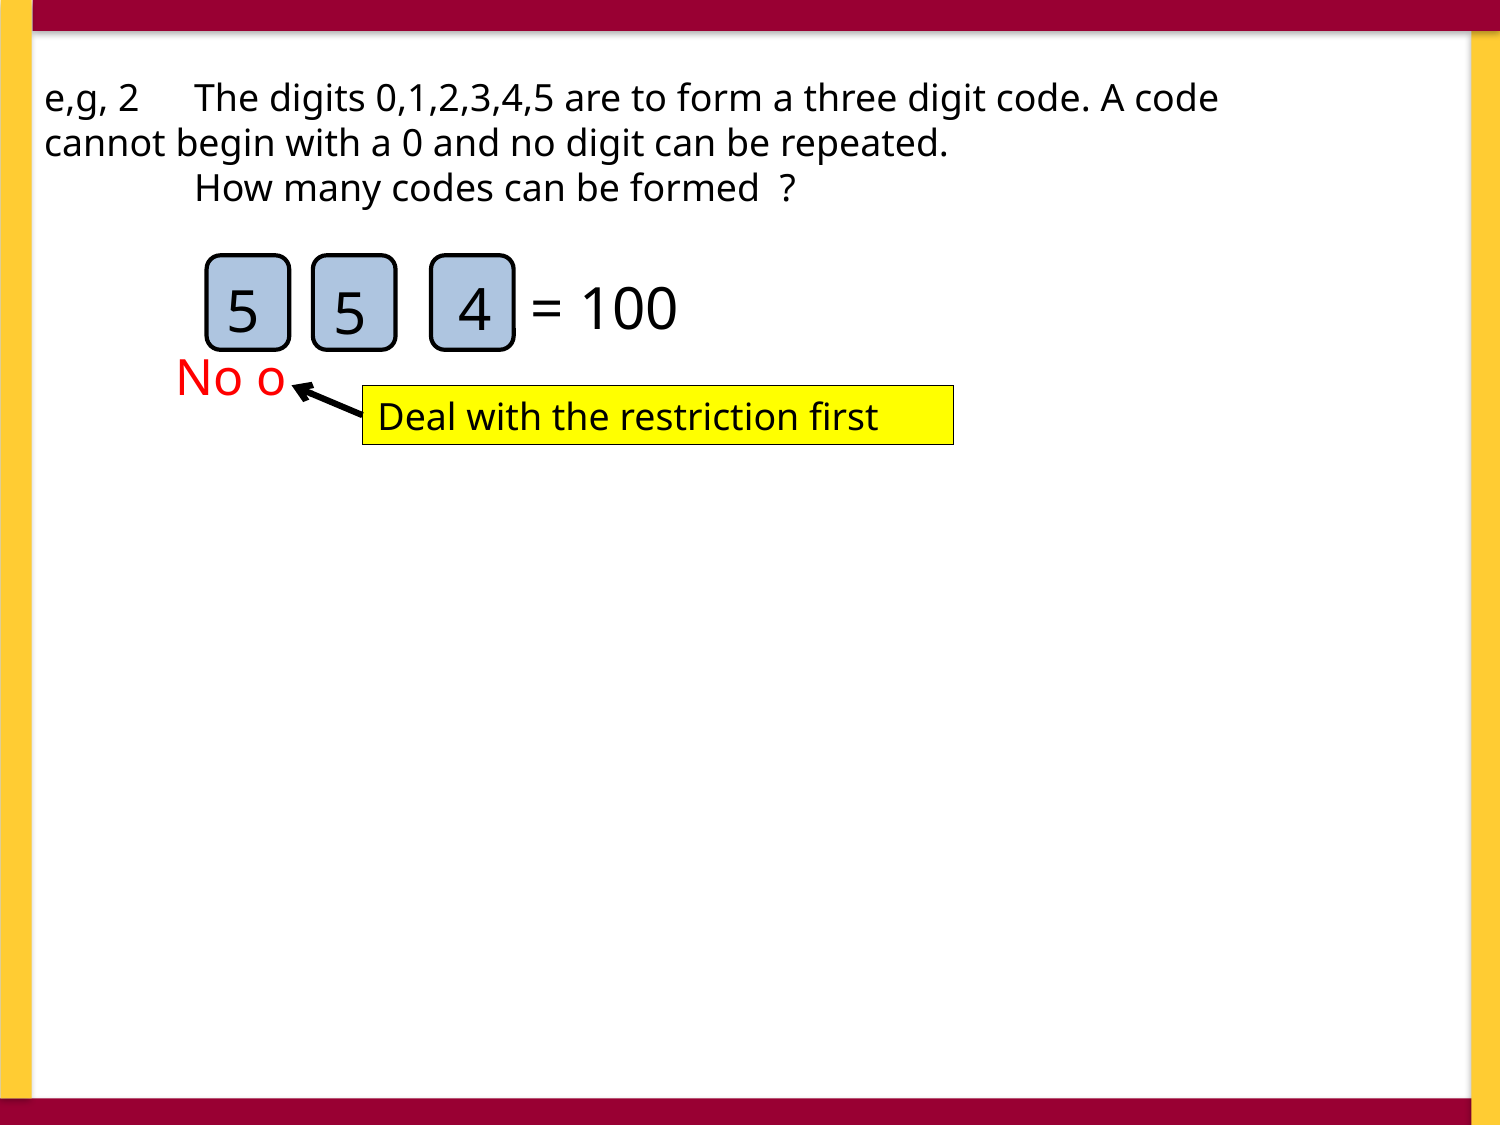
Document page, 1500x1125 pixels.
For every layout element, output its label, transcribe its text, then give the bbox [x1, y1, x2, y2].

text_box [429, 253, 515, 264]
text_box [291, 385, 954, 447]
text_box [204, 253, 292, 338]
text_box [310, 253, 398, 352]
text_box No o [160, 338, 302, 413]
text_box 5 [196, 267, 275, 352]
text_box e,g, 2 The digits 0,1,2,3,4,5 are to form a three digit code. A code cannot begin with a 0 and no digit can be repeated. How many codes can be formed ? [29, 66, 1329, 217]
text_box = 100 [500, 264, 694, 349]
text_box 5 [303, 269, 383, 354]
text_box 4 [428, 264, 507, 350]
